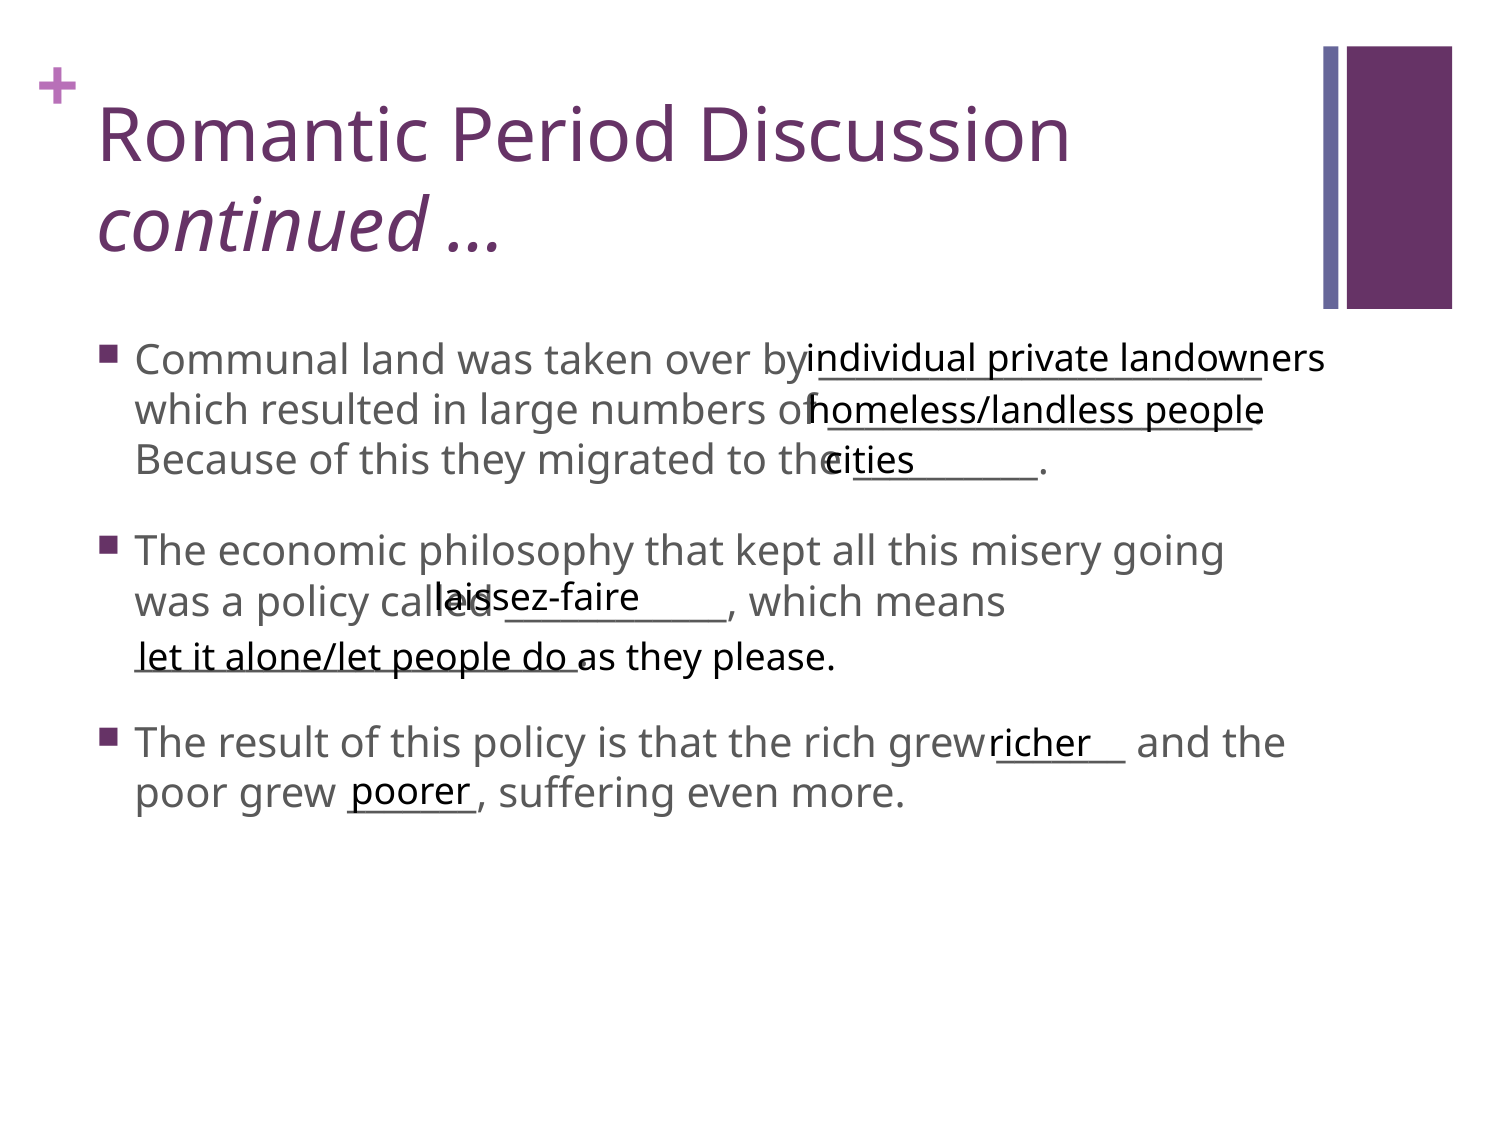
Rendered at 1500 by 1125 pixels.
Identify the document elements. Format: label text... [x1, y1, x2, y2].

text_box richer [973, 712, 1216, 772]
list Communal land was taken over by ________________________ which resulted in large numbers of _______________________. Because of this they migrated to the __________. The economic philosophy that kept all this misery going was a policy called ____________, which means ________________________. The result of this policy is that the rich grew _______ and the poor grew _______, suffering even more. [81, 324, 1322, 1005]
text_box cities [809, 429, 1184, 489]
text_box let it alone/let people do as they please. [123, 625, 1029, 686]
text_box individual private landowners [790, 327, 1380, 387]
title Romantic Period Discussion continued … [81, 79, 1322, 263]
text_box homeless/landless people [792, 379, 1500, 439]
text_box poorer [335, 759, 570, 820]
text_box laissez-faire [418, 565, 785, 625]
